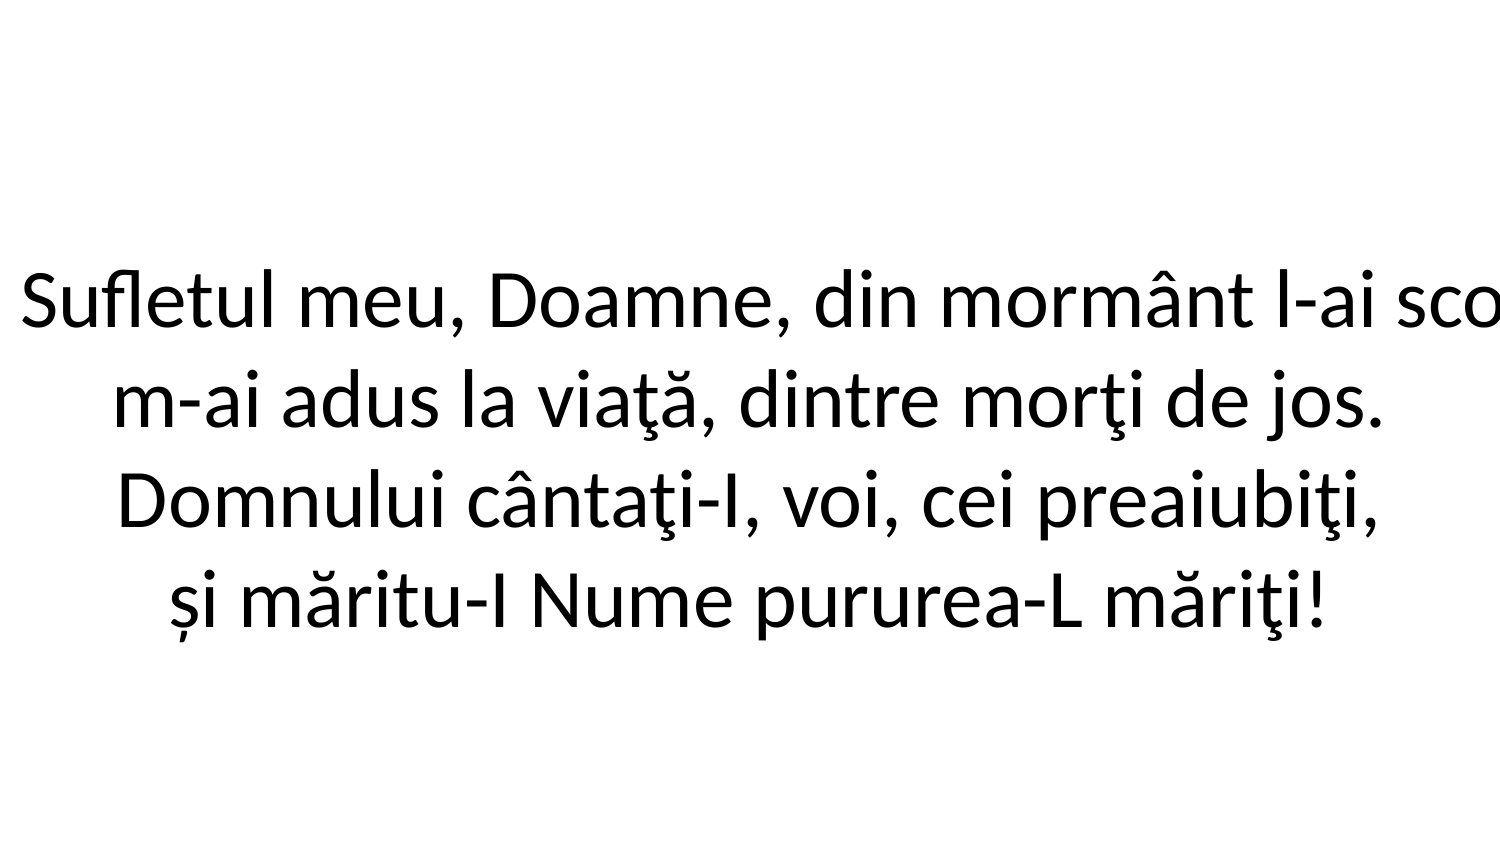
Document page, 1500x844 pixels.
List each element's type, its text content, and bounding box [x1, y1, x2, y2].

text_box 2. Sufletul meu, Doamne, din mormânt l-ai scos, m-ai adus la viaţă, dintre morţi de jos. Domnului cântaţi-I, voi, cei preaiubiţi, și măritu-I Nume pururea-L măriţi! [0, 192, 1500, 652]
